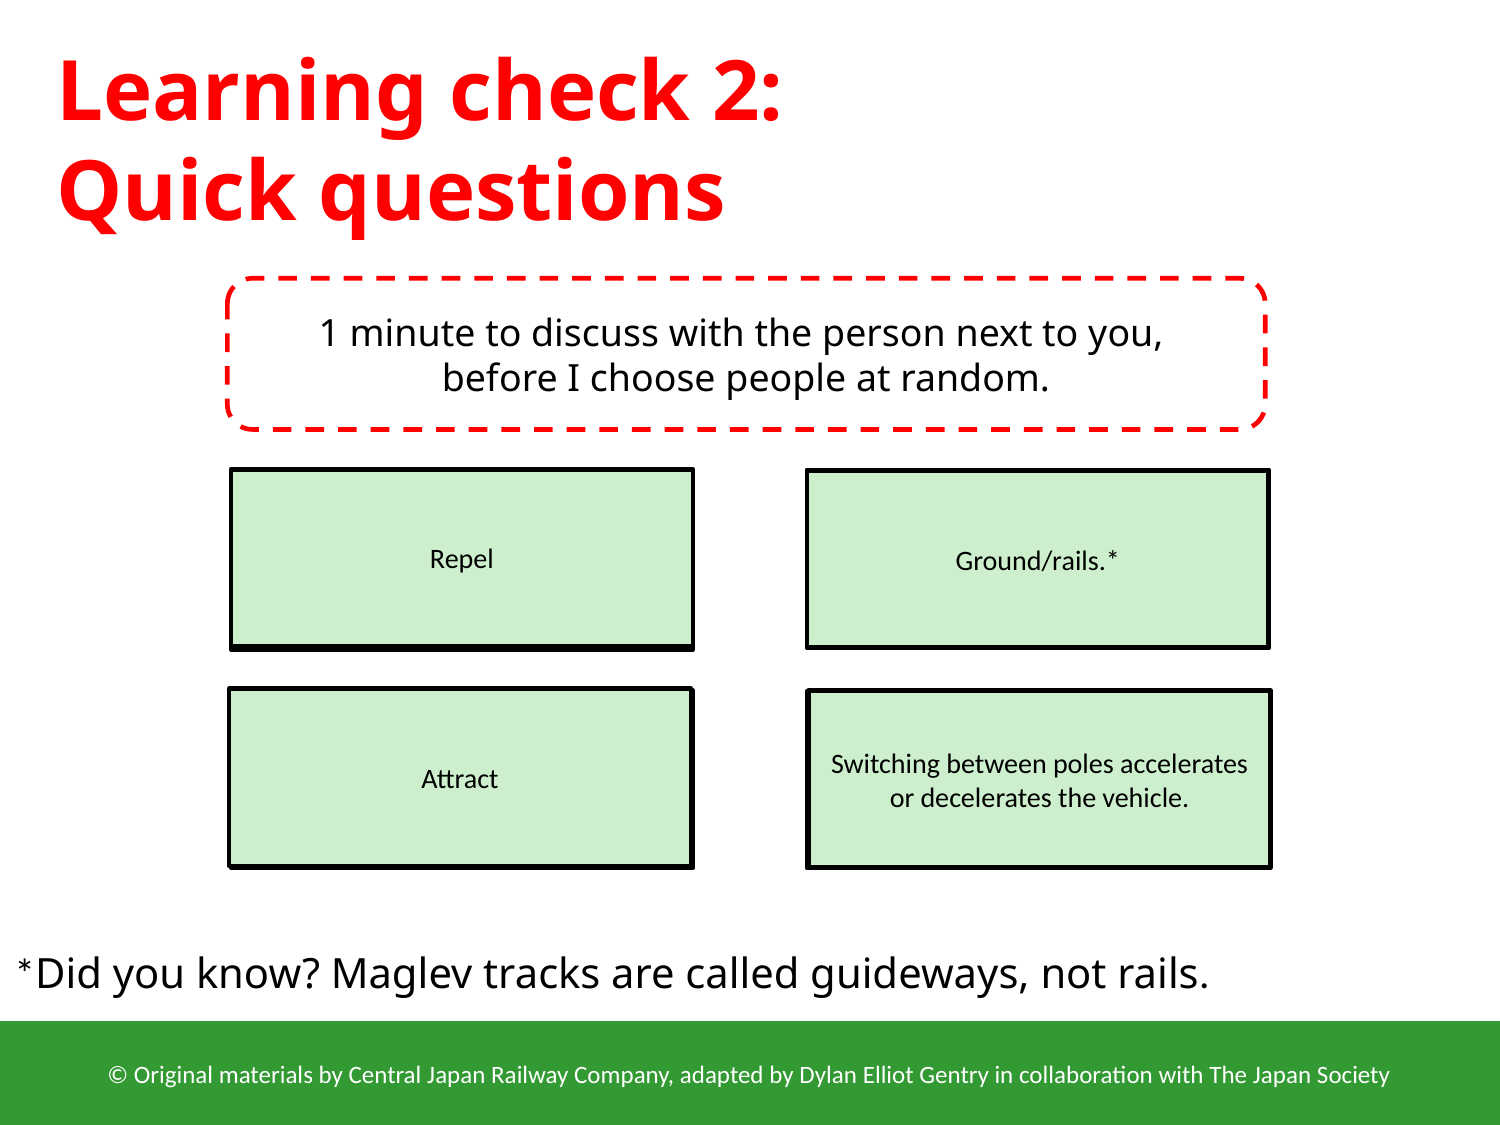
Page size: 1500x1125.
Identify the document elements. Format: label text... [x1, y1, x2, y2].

text_box Ground/rails.* [805, 468, 1271, 650]
text_box [123, 253, 1412, 330]
text_box Switching between poles accelerates or decelerates the vehicle. [807, 688, 1273, 870]
text_box Attract [227, 687, 693, 868]
text_box 1 minute to discuss with the person next to you, before I choose people at random. [225, 276, 1268, 432]
text_box *Did you know? Maglev tracks are called guideways, not rails. [0, 939, 1225, 1005]
footer © Original materials by Central Japan Railway Company, adapted by Dylan Elliot Gentry in collaboration with The Japan Society [19, 1041, 1481, 1106]
text_box Like poles ______. [229, 648, 695, 652]
text_box Learning check 2: Quick questions [41, 29, 1128, 245]
text_box [0, 1021, 1500, 1125]
text_box Repel [229, 467, 695, 648]
